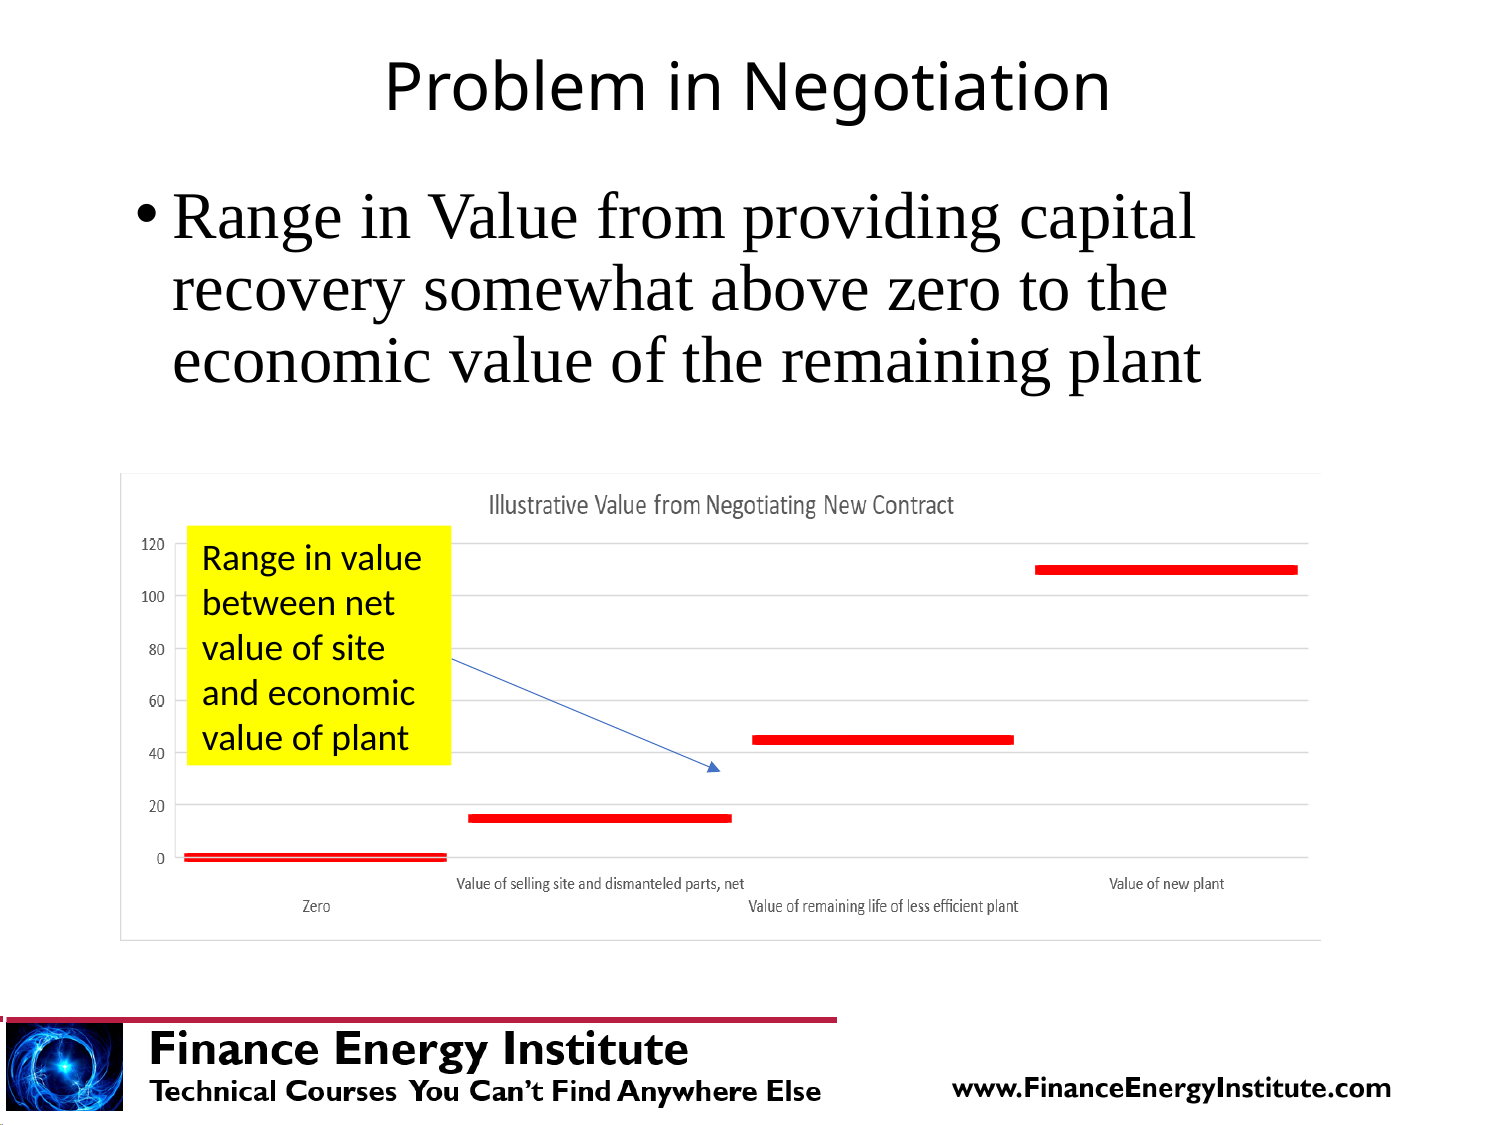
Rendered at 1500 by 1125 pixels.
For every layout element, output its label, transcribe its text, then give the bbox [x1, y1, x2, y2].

picture [120, 472, 1321, 941]
picture [947, 1071, 1400, 1108]
list Range in Value from providing capital recovery somewhat above zero to the economic value of the remaining plant [120, 173, 1417, 980]
picture [0, 1006, 837, 1125]
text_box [451, 658, 721, 772]
title Problem in Negotiation [120, 32, 1378, 146]
